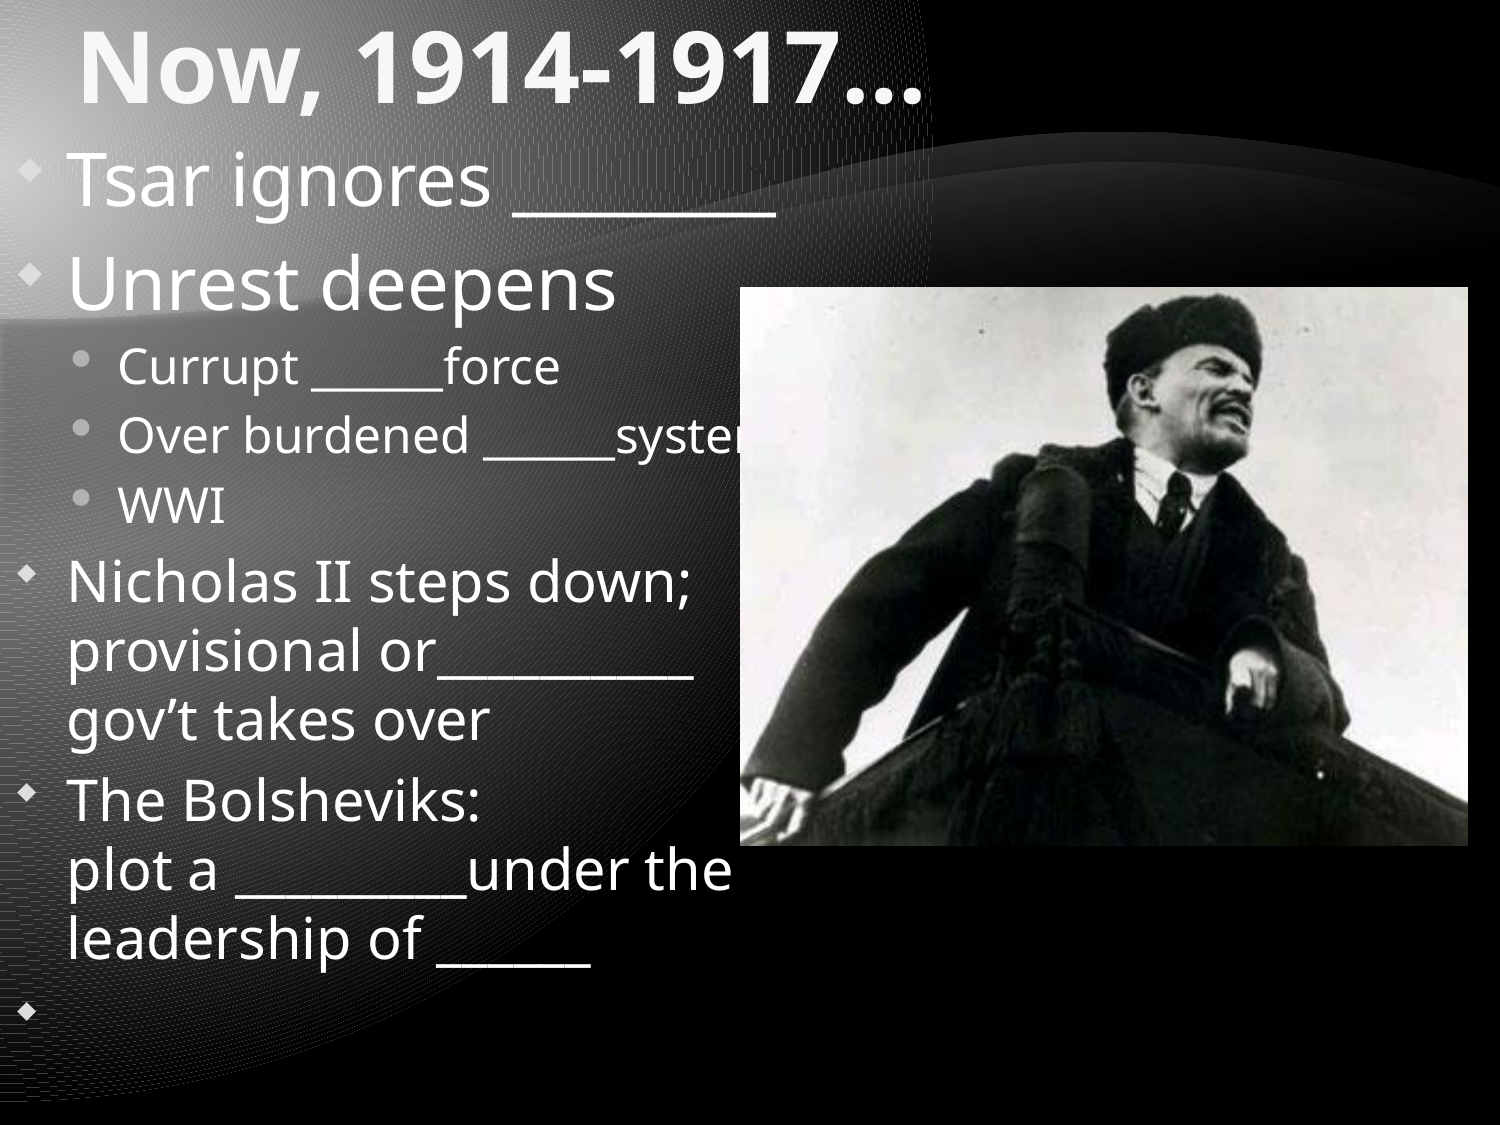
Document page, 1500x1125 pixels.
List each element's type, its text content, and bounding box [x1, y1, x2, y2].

list Tsar ignores ________ Unrest deepens Currupt ______force Over burdened ______system WWI Nicholas II steps down; provisional or__________ gov’t takes over The Bolsheviks: plot a _________under the leadership of ______ [0, 125, 800, 1125]
picture [740, 287, 1468, 846]
title Now, 1914-1917… [75, 0, 1425, 125]
